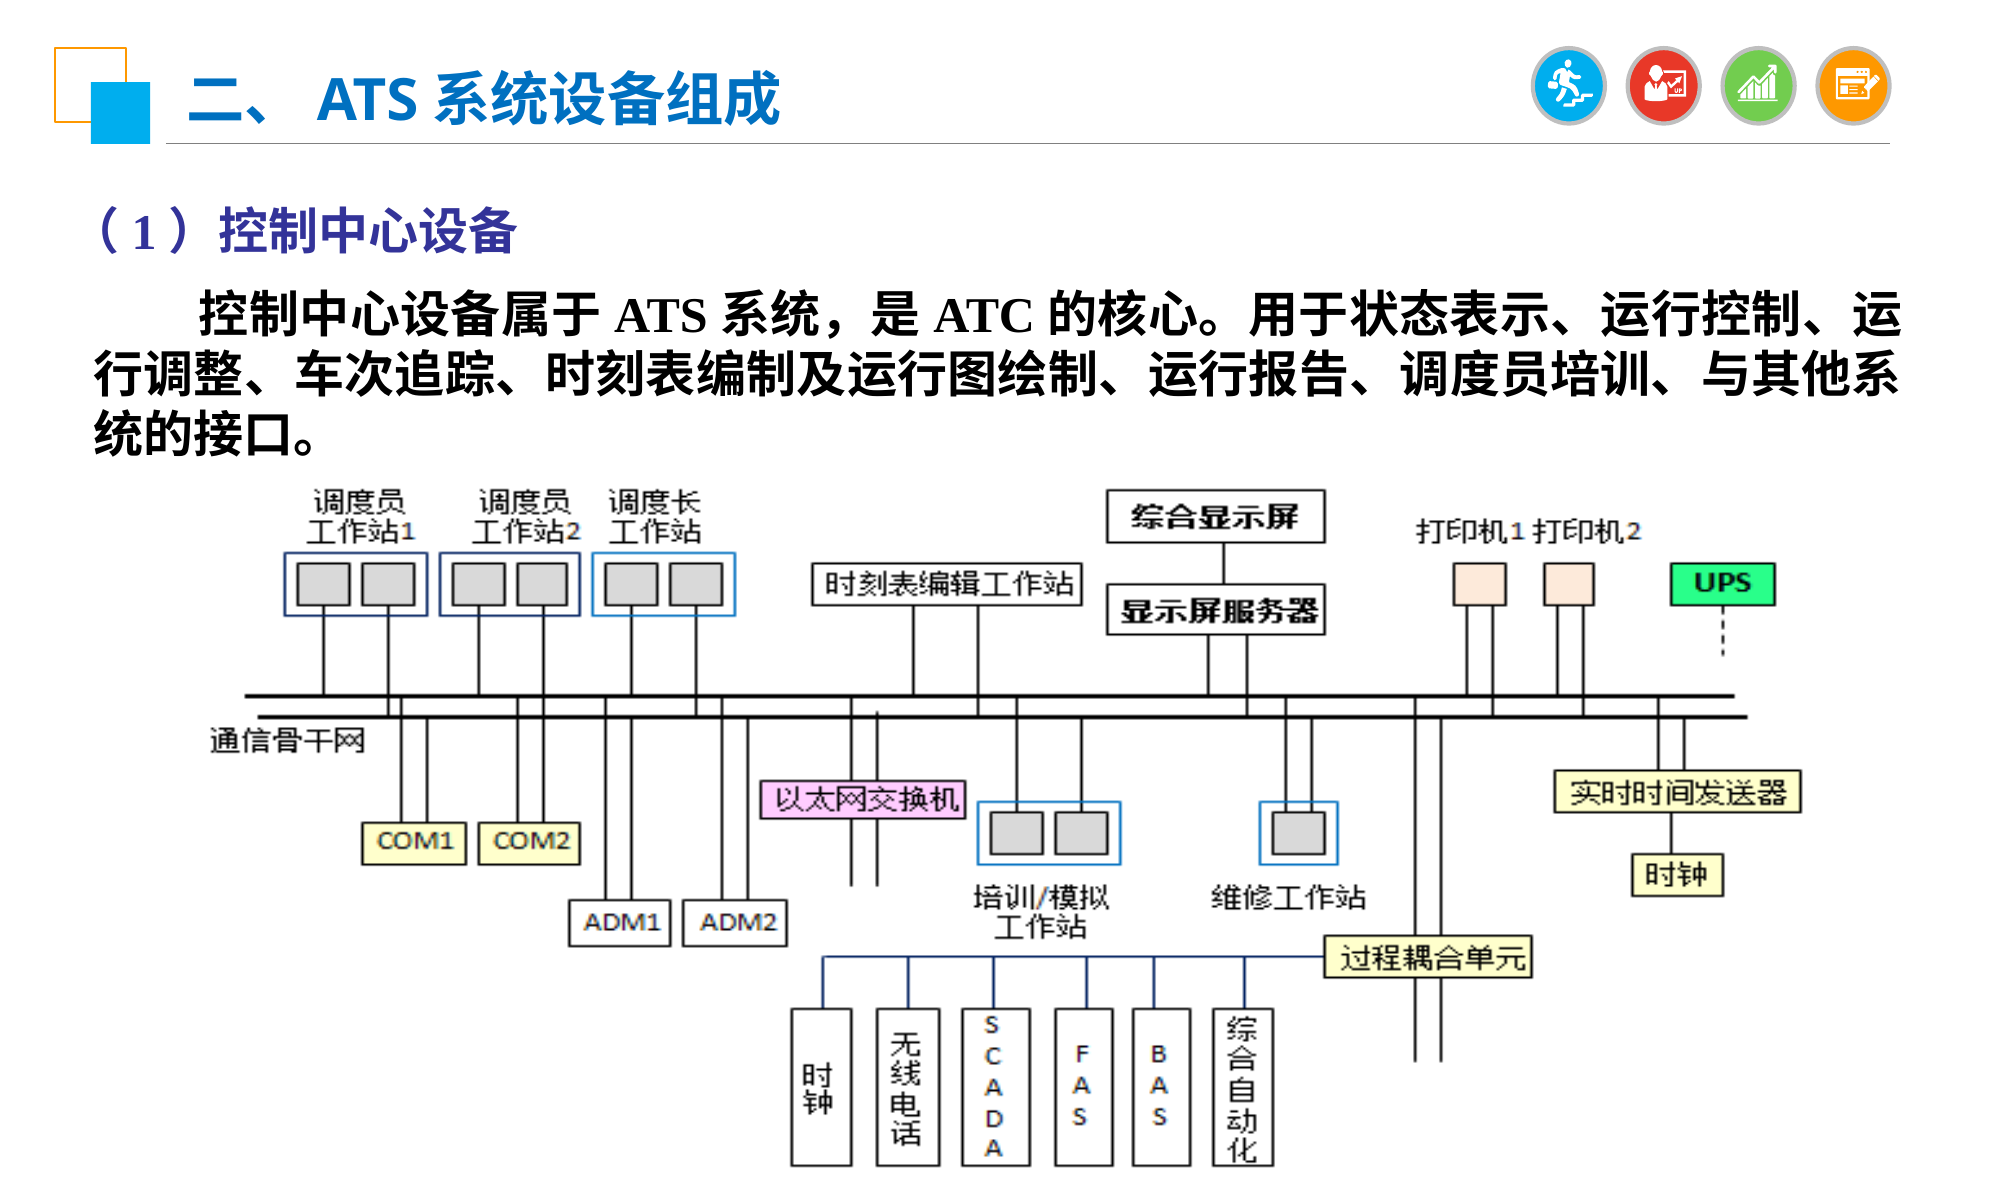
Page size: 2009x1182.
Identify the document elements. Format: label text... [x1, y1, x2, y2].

text_box （1）控制中心设备 [54, 192, 1415, 267]
picture [198, 473, 1813, 1182]
text_box 控制中心设备属于ATS系统，是ATC的核心。用于状态表示、运行控制、运行调整、车次追踪、时刻表编制及运行图绘制、运行报告、调度员培训、与其他系统的接口。 [78, 275, 1919, 471]
text_box 二、ATS系统设备组成 [165, 51, 803, 142]
